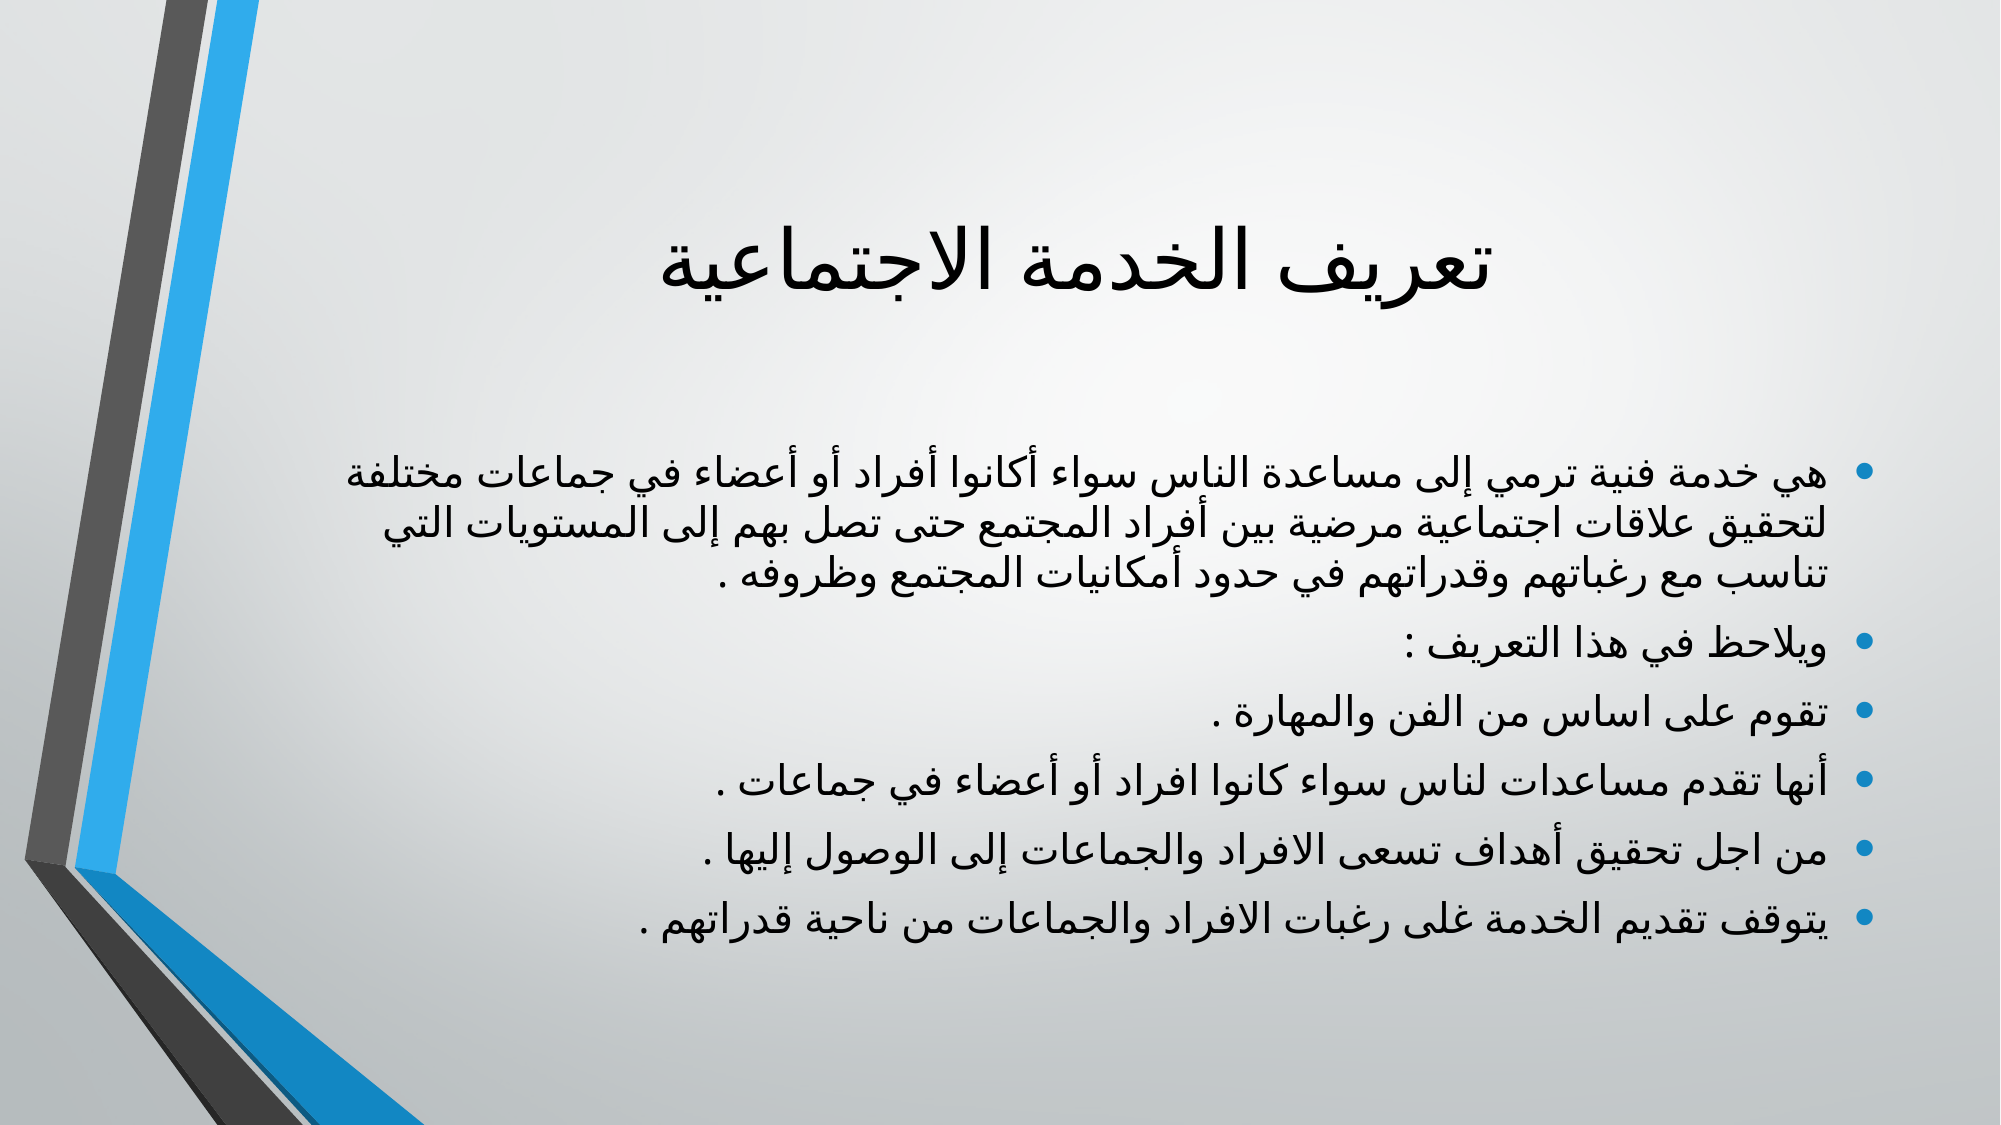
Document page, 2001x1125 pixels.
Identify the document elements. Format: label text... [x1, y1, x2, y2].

title تعريف الخدمة الاجتماعية [243, 112, 1887, 400]
list هي خدمة فنية ترمي إلى مساعدة الناس سواء أكانوا أفراد أو أعضاء في جماعات مختلفة لتحقيق علاقات اجتماعية مرضية بين أفراد المجتمع حتى تصل بهم إلى المستويات التي تناسب مع رغباتهم وقدراتهم في حدود أمكانيات المجتمع وظروفه . ويلاحظ في هذا التعريف : تقوم على اساس من الفن والمهارة . أنها تقدم مساعدات لناس سواء كانوا افراد أو أعضاء في جماعات . من اجل تحقيق أهداف تسعى الافراد والجماعات إلى الوصول إليها . يتوقف تقديم الخدمة غلى رغبات الافراد والجماعات من ناحية قدراتهم . [243, 437, 1887, 950]
